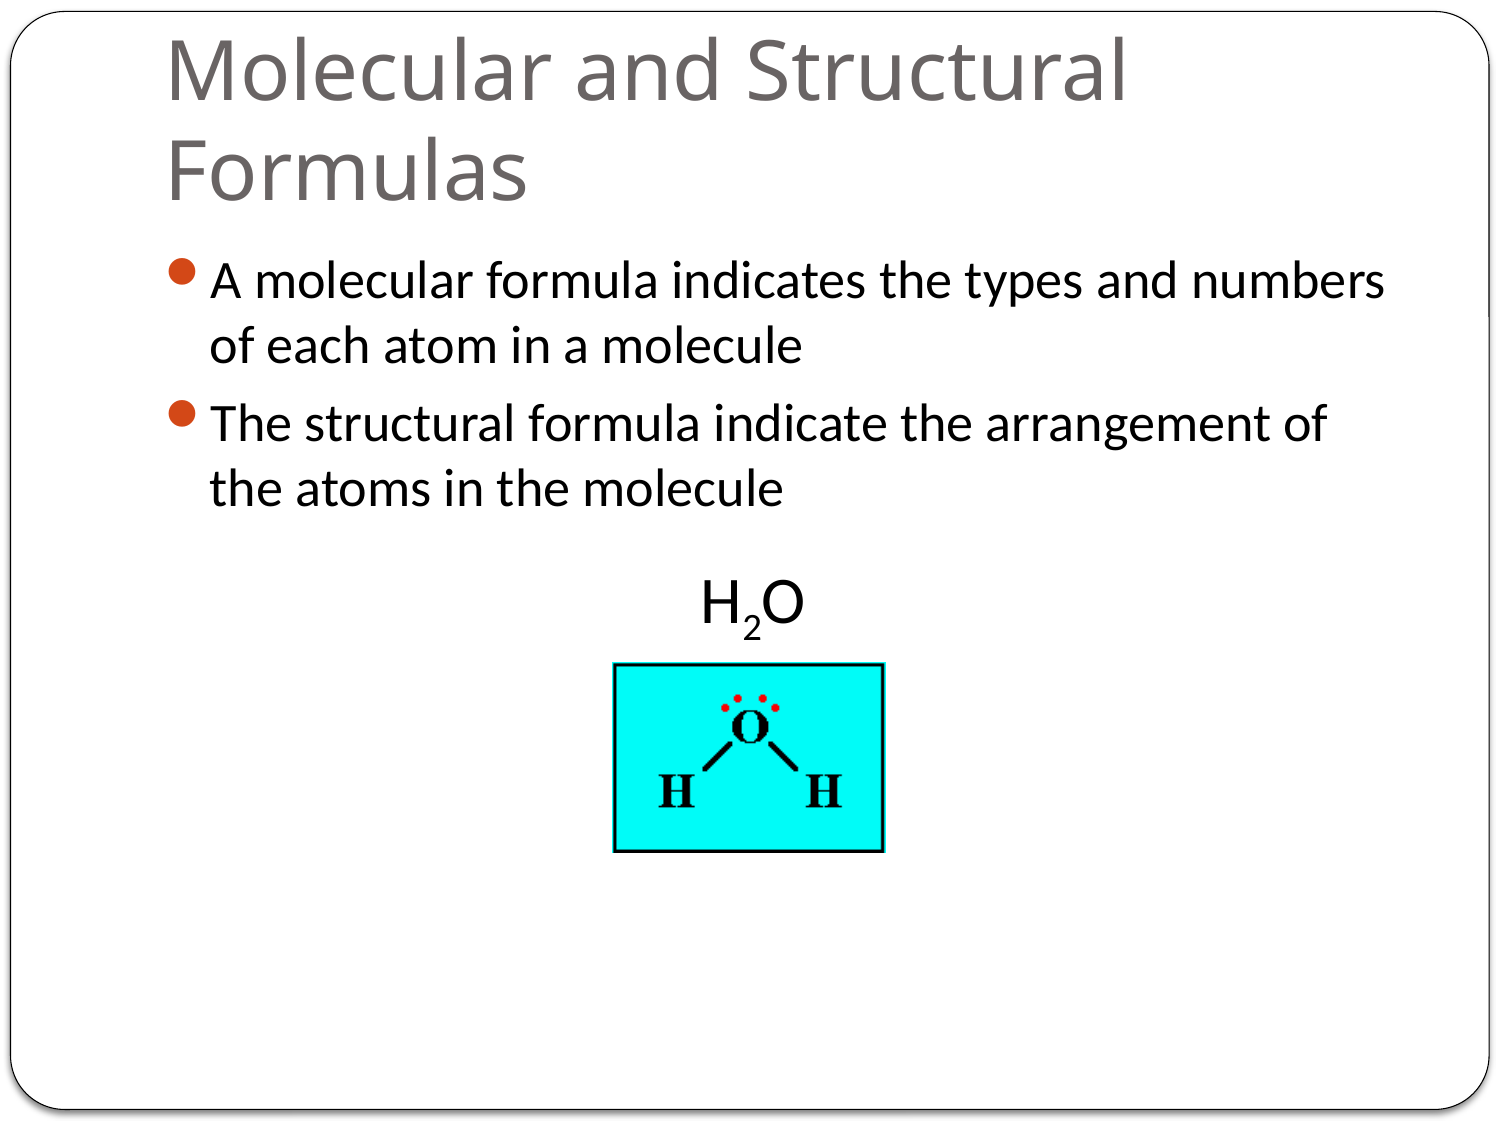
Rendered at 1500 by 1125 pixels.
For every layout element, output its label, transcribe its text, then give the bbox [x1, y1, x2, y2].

picture [612, 662, 887, 854]
list A molecular formula indicates the types and numbers of each atom in a molecule The structural formula indicate the arrangement of the atoms in the molecule [150, 237, 1425, 988]
text_box H2O [685, 549, 821, 656]
title Molecular and Structural Formulas [150, 45, 1425, 233]
